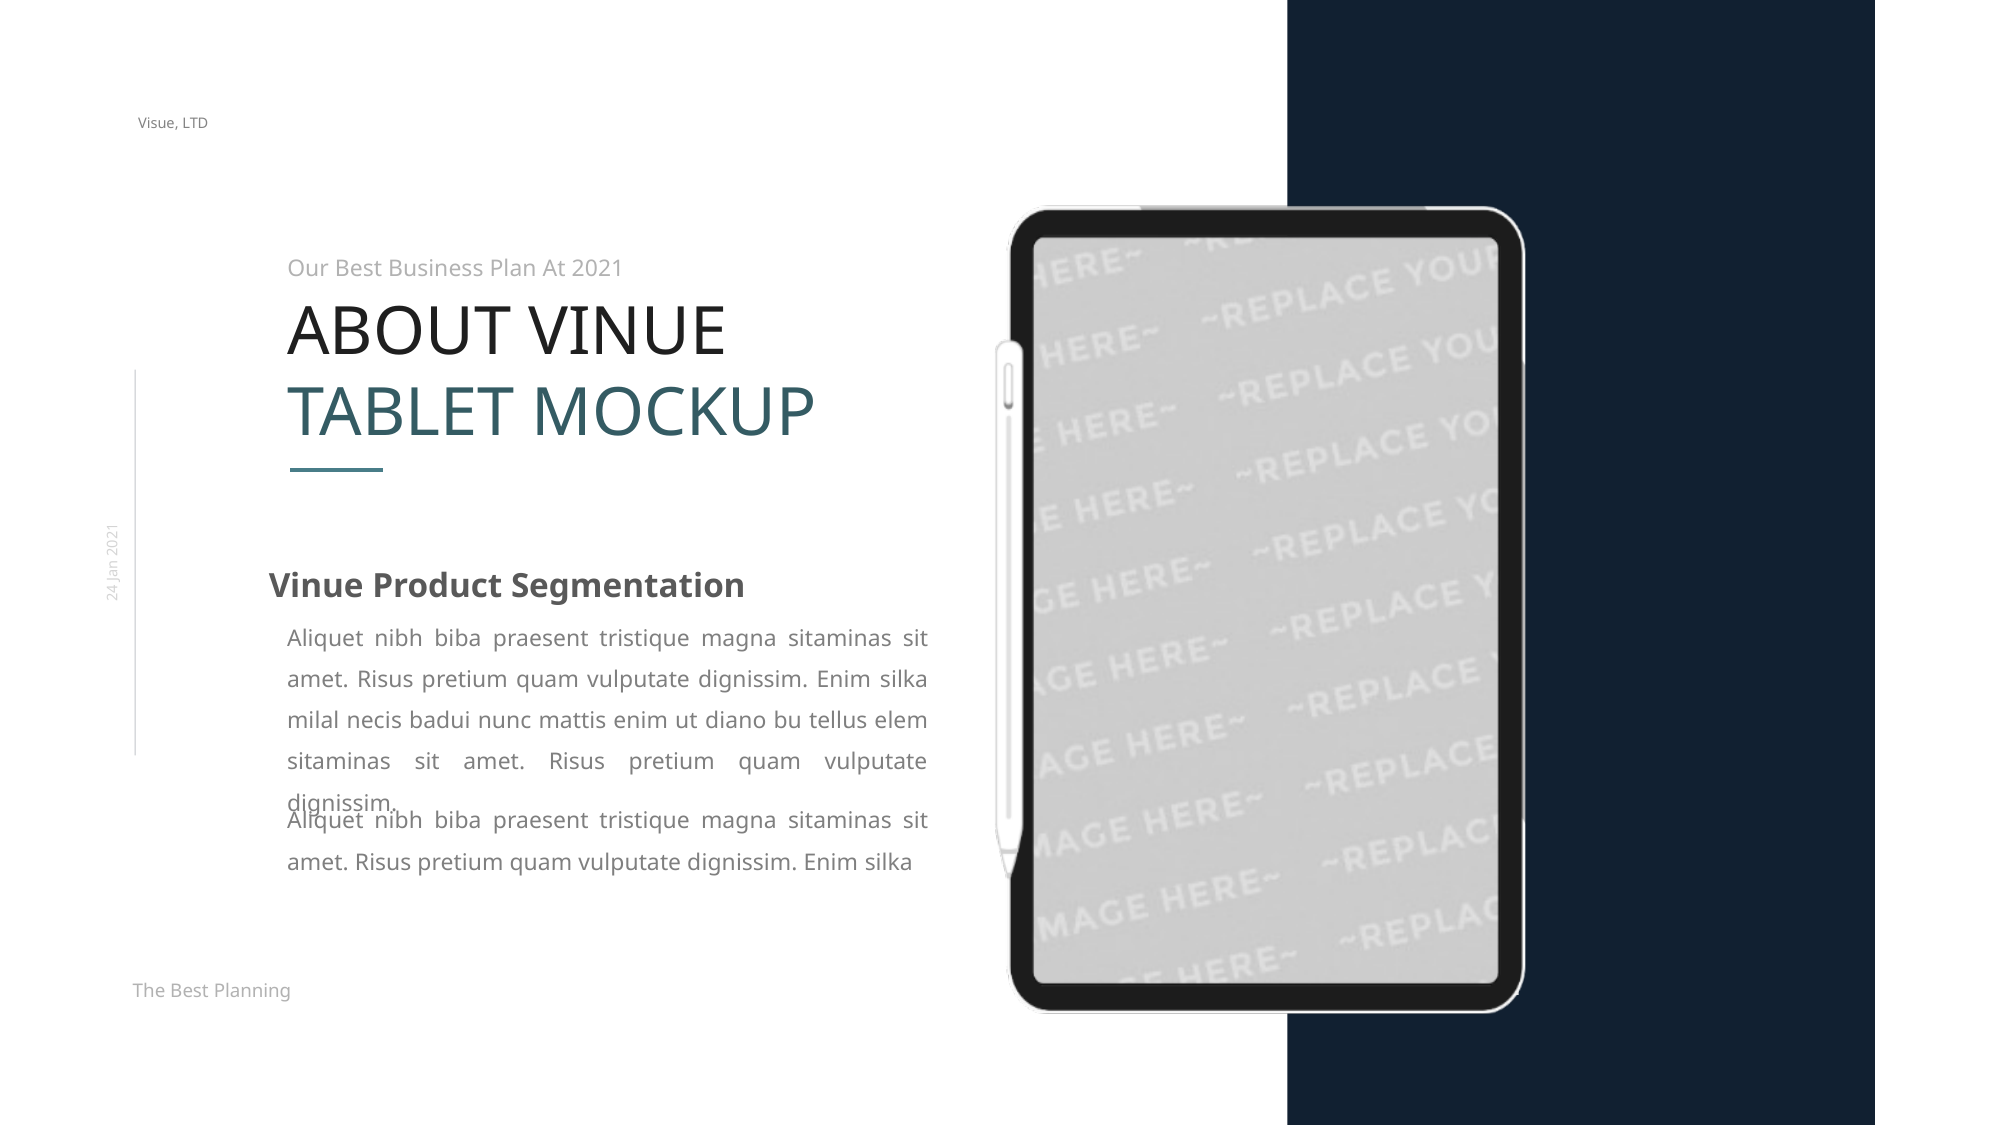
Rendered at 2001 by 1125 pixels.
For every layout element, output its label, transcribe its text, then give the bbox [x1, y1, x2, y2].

text_box Our Best Business Plan At 2021 [272, 246, 640, 289]
text_box Aliquet nibh biba praesent tristique magna sitaminas sit amet. Risus pretium quam vulputate dignissim. Enim silka [272, 784, 882, 882]
text_box 24 Jan 2021 [95, 508, 128, 617]
picture [882, 183, 1639, 1037]
text_box Visue, LTD [123, 106, 224, 139]
text_box [1286, 0, 1876, 1125]
text_box Vinue Product Segmentation [254, 557, 762, 612]
text_box ABOUT VINUE TABLET MOCKUP [272, 280, 882, 456]
text_box The Best Planning [117, 971, 306, 1009]
text_box Aliquet nibh biba praesent tristique magna sitaminas sit amet. Risus pretium quam vulputate dignissim. Enim silka milal necis badui nunc mattis enim ut diano bu tellus elem sitaminas sit amet. Risus pretium quam vulputate dignissim. [272, 602, 882, 784]
